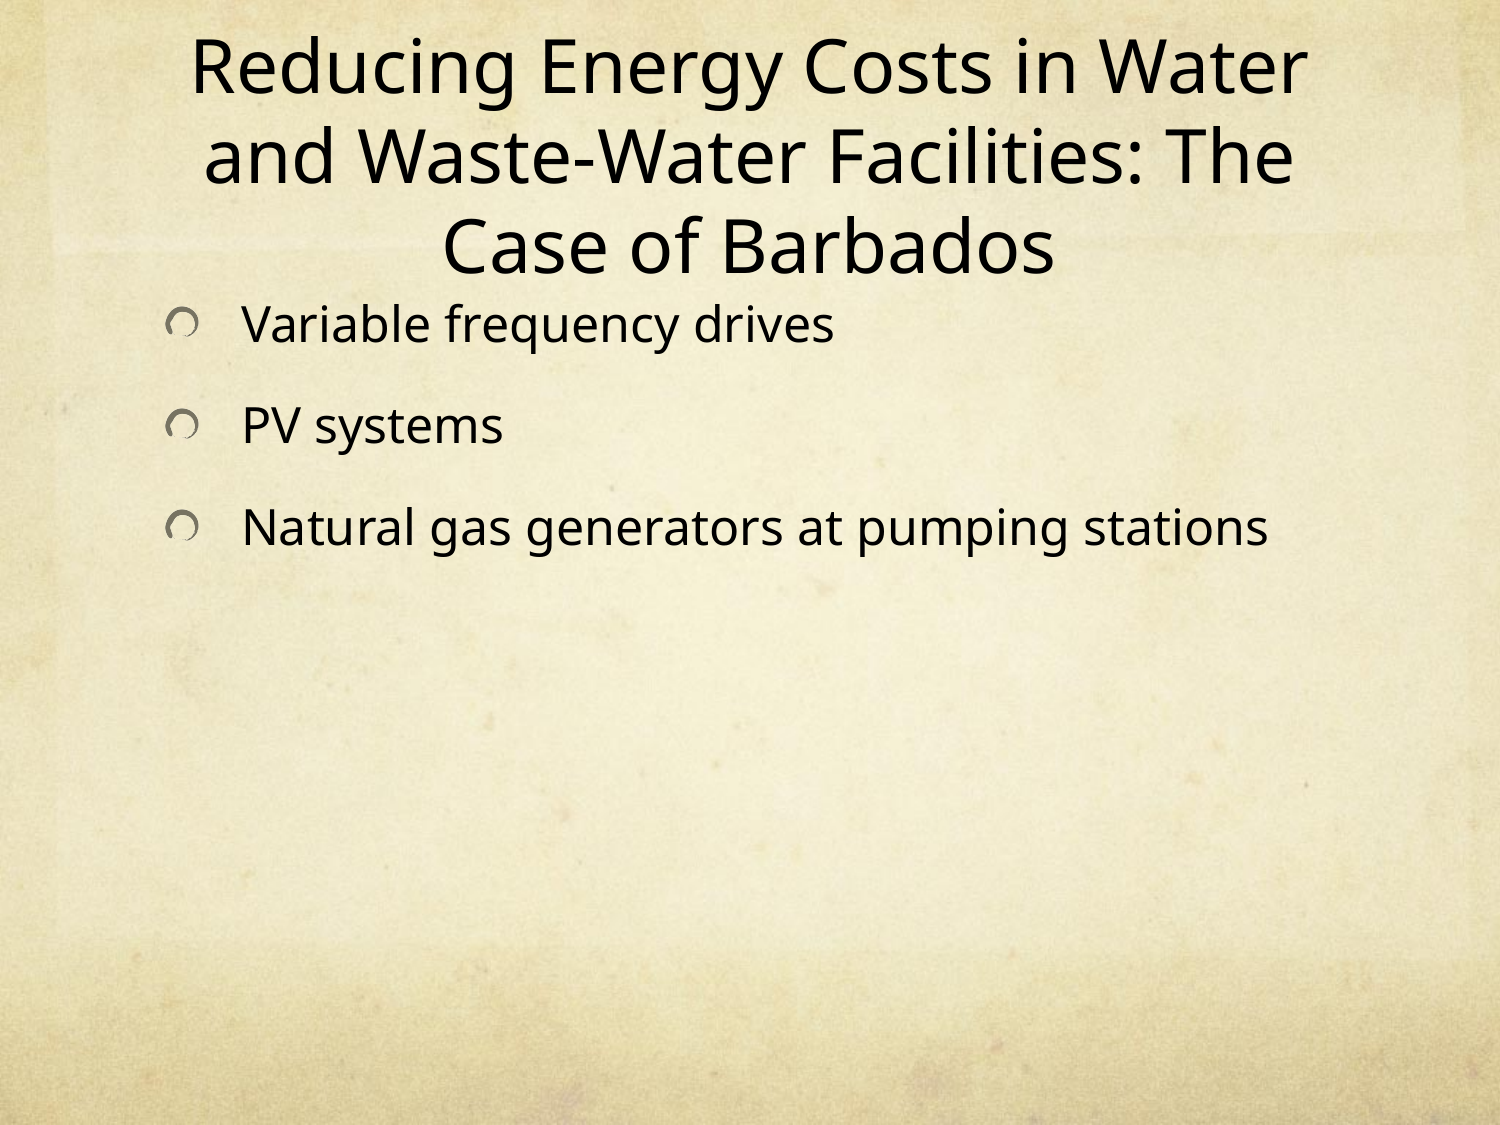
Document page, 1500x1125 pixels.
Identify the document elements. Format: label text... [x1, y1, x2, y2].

picture [0, 0, 1500, 1125]
list Variable frequency drives PV systems Natural gas generators at pumping stations [150, 284, 1350, 950]
title Reducing Energy Costs in Water and Waste-Water Facilities: The Case of Barbados [150, 82, 1350, 225]
